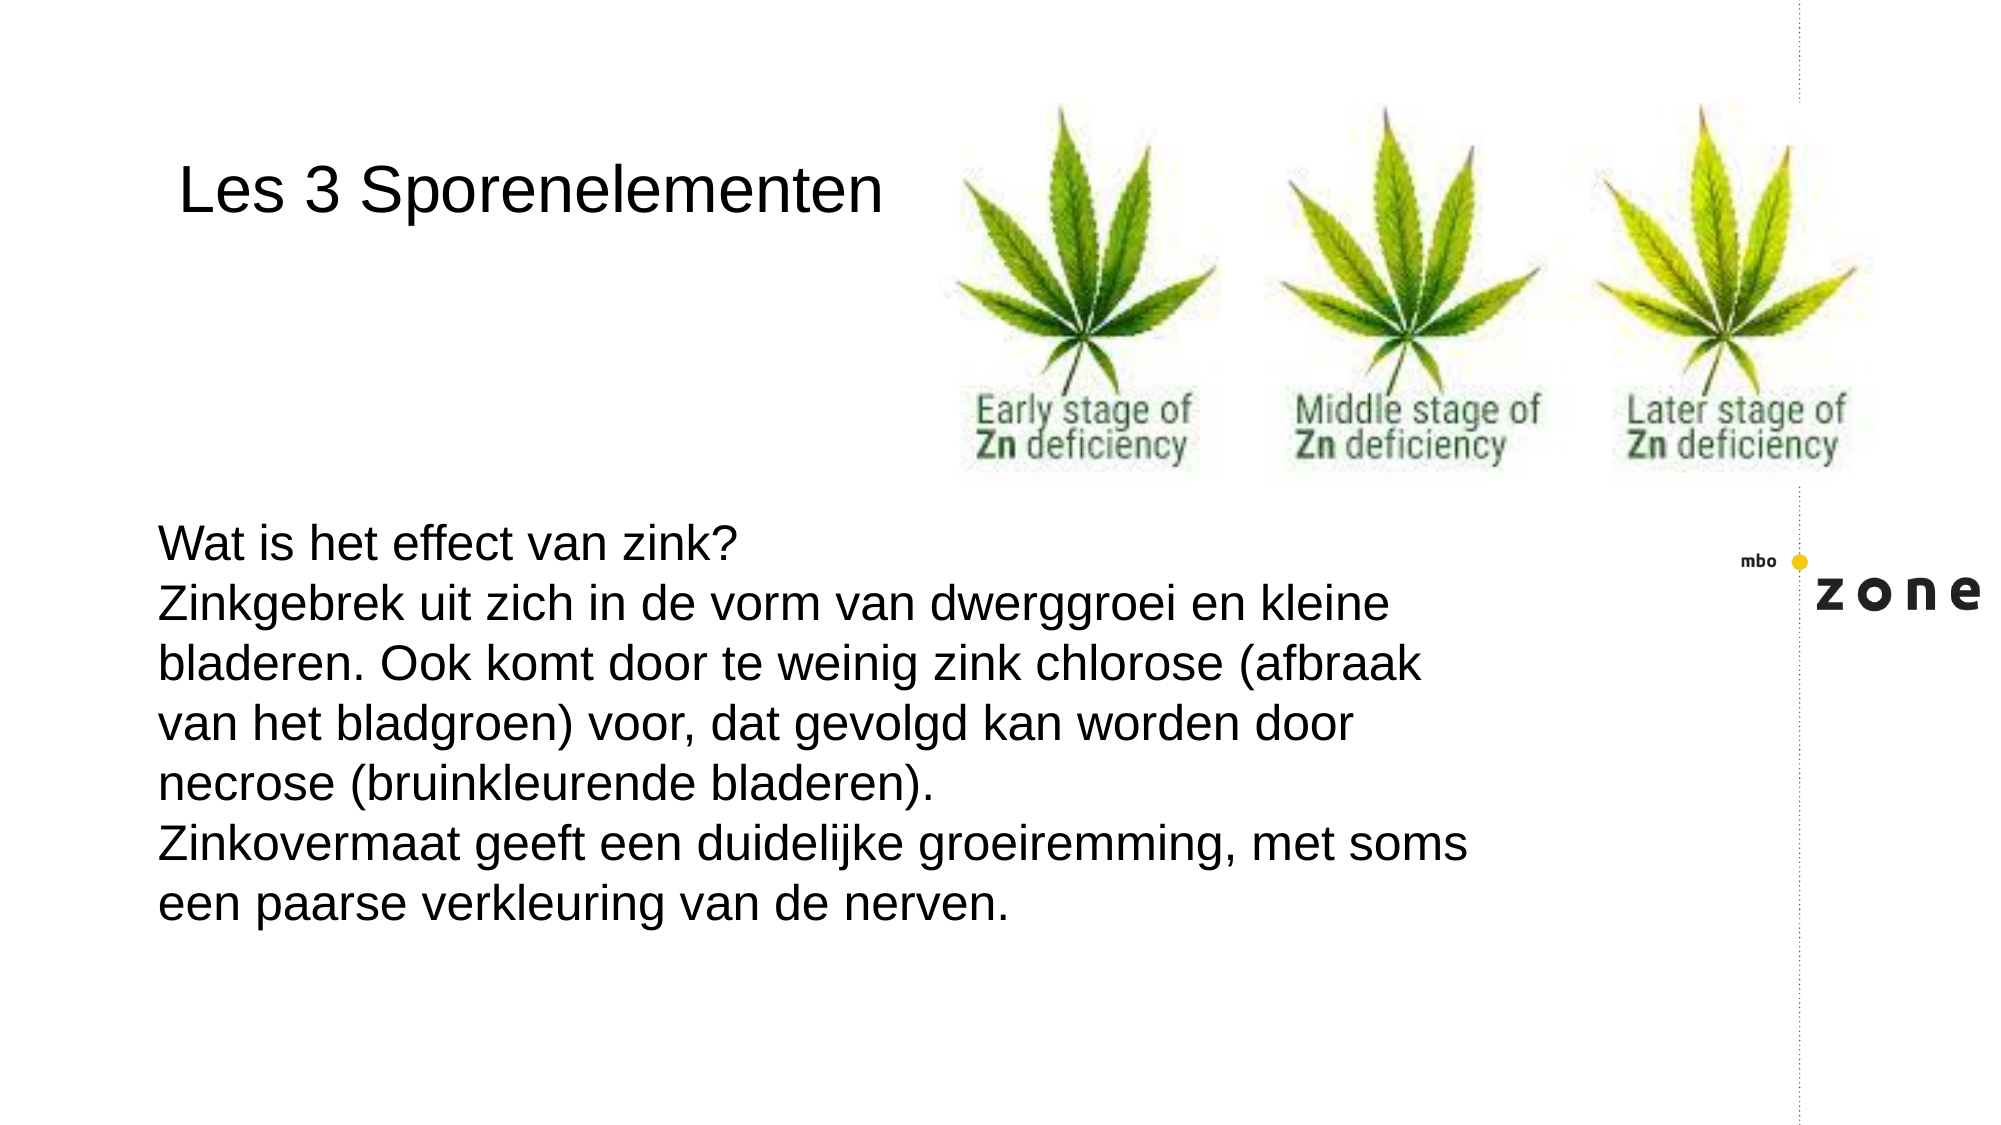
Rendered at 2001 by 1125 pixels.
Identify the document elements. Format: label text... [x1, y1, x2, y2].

picture [918, 0, 2001, 1125]
text_box Les 3 Sporenelementen [163, 138, 918, 234]
text_box Wat is het effect van zink? Zinkgebrek uit zich in de vorm van dwerggroei en kleine bladeren. Ook komt door te weinig zink chlorose (afbraak van het bladgroen) voor, dat gevolgd kan worden door necrose (bruinkleurende bladeren). Zinkovermaat geeft een duidelijke groeiremming, met soms een paarse verkleuring van de nerven. [143, 502, 1530, 938]
